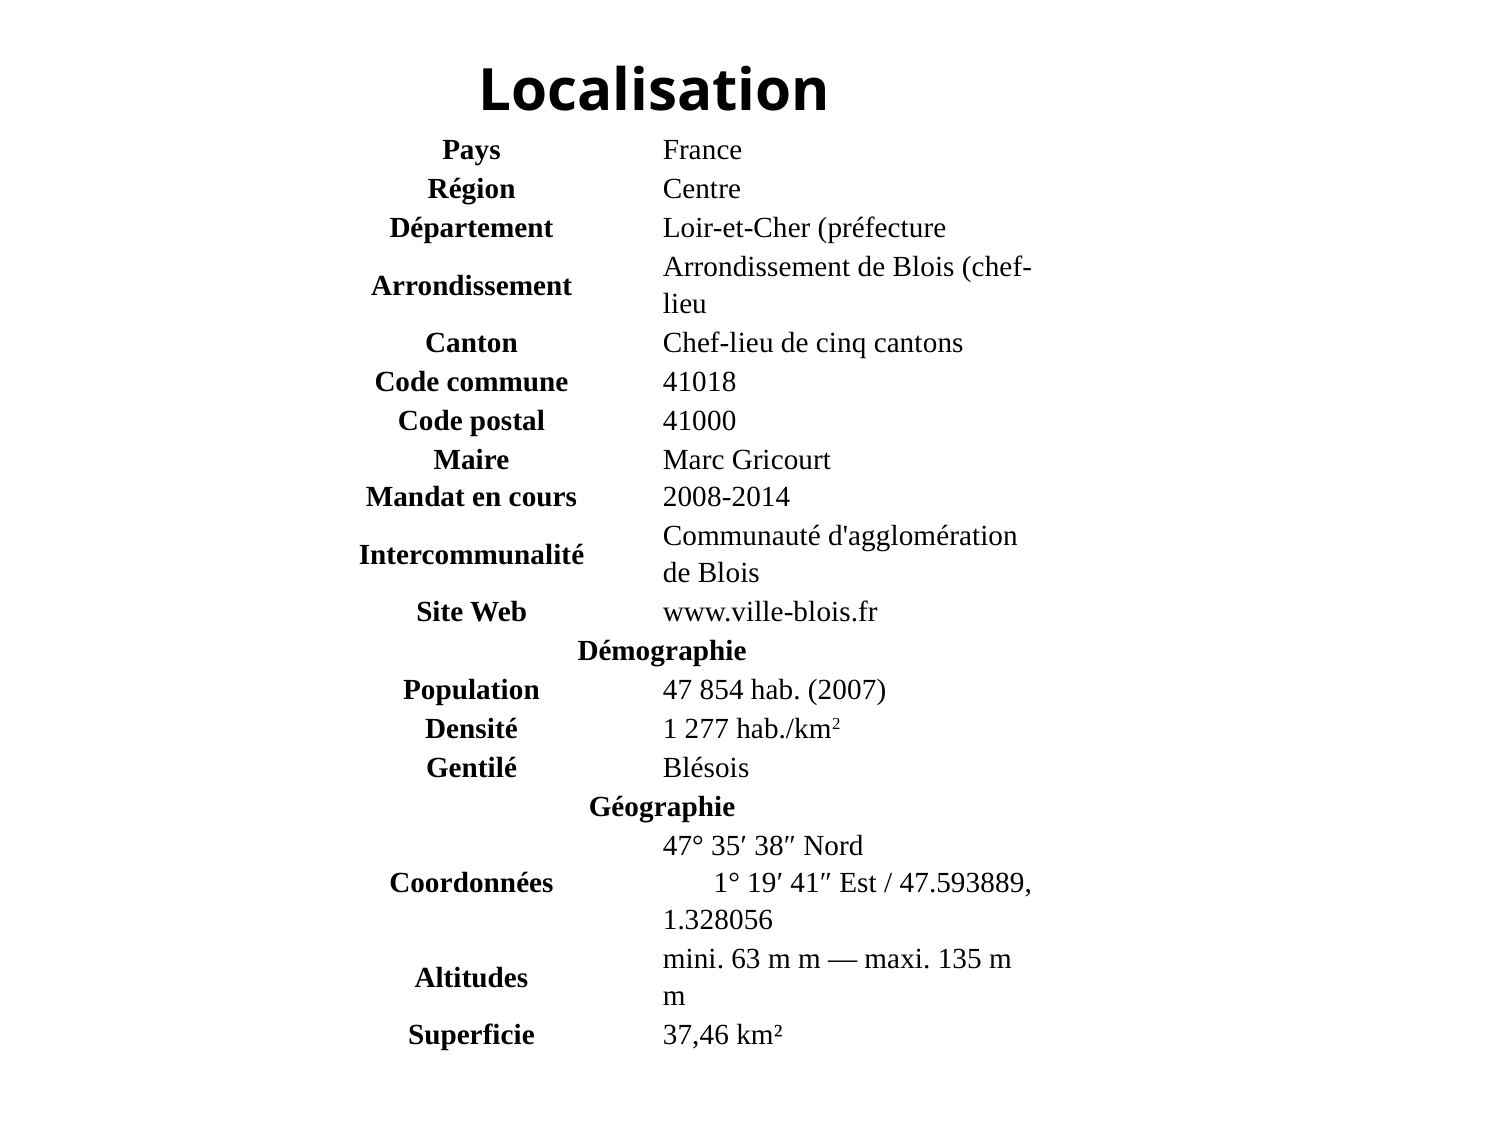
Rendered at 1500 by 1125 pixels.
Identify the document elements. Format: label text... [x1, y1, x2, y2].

table_cell Population [281, 668, 662, 707]
table_cell Marc Gricourt 2008-2014 [662, 438, 1043, 514]
table_cell Département [281, 206, 662, 245]
table_cell 41018 [662, 360, 1043, 399]
table_cell Chef-lieu de cinq cantons [662, 321, 1043, 360]
table_cell Altitudes [281, 937, 662, 1013]
table_cell Géographie [281, 785, 1043, 824]
table_cell Superficie [281, 1013, 662, 1052]
table_cell 47 854 hab. (2007) [662, 668, 1043, 707]
table_cell 47° 35′ 38″ Nord 1° 19′ 41″ Est / 47.593889, 1.328056 [662, 824, 1043, 937]
table_cell France [662, 128, 1043, 167]
table_cell Démographie [281, 629, 1043, 668]
table_cell Pays [281, 128, 662, 167]
table_cell Blésois [662, 746, 1043, 785]
table_cell Région [281, 167, 662, 206]
table_cell Maire Mandat en cours [281, 438, 662, 514]
table_header Localisation [281, 35, 1043, 128]
table_cell Code postal [281, 399, 662, 438]
table_cell Loir-et-Cher (préfecture [662, 206, 1043, 245]
table_cell 1 277 hab./km2 [662, 707, 1043, 746]
table_cell www.ville-blois.fr [662, 590, 1043, 629]
table_cell Arrondissement de Blois (chef-lieu [662, 245, 1043, 321]
table_cell 37,46 km² [662, 1013, 1043, 1052]
table_cell Densité [281, 707, 662, 746]
table_cell Site Web [281, 590, 662, 629]
table_cell Intercommunalité [281, 514, 662, 590]
table_cell Communauté d'agglomération de Blois [662, 514, 1043, 590]
table_cell 41000 [662, 399, 1043, 438]
table_cell Centre [662, 167, 1043, 206]
table_cell Coordonnées [281, 824, 662, 937]
table_cell Code commune [281, 360, 662, 399]
table_cell Gentilé [281, 746, 662, 785]
table_cell Canton [281, 321, 662, 360]
table_cell Arrondissement [281, 245, 662, 321]
table_cell mini. 63 m m — maxi. 135 m m [662, 937, 1043, 1013]
